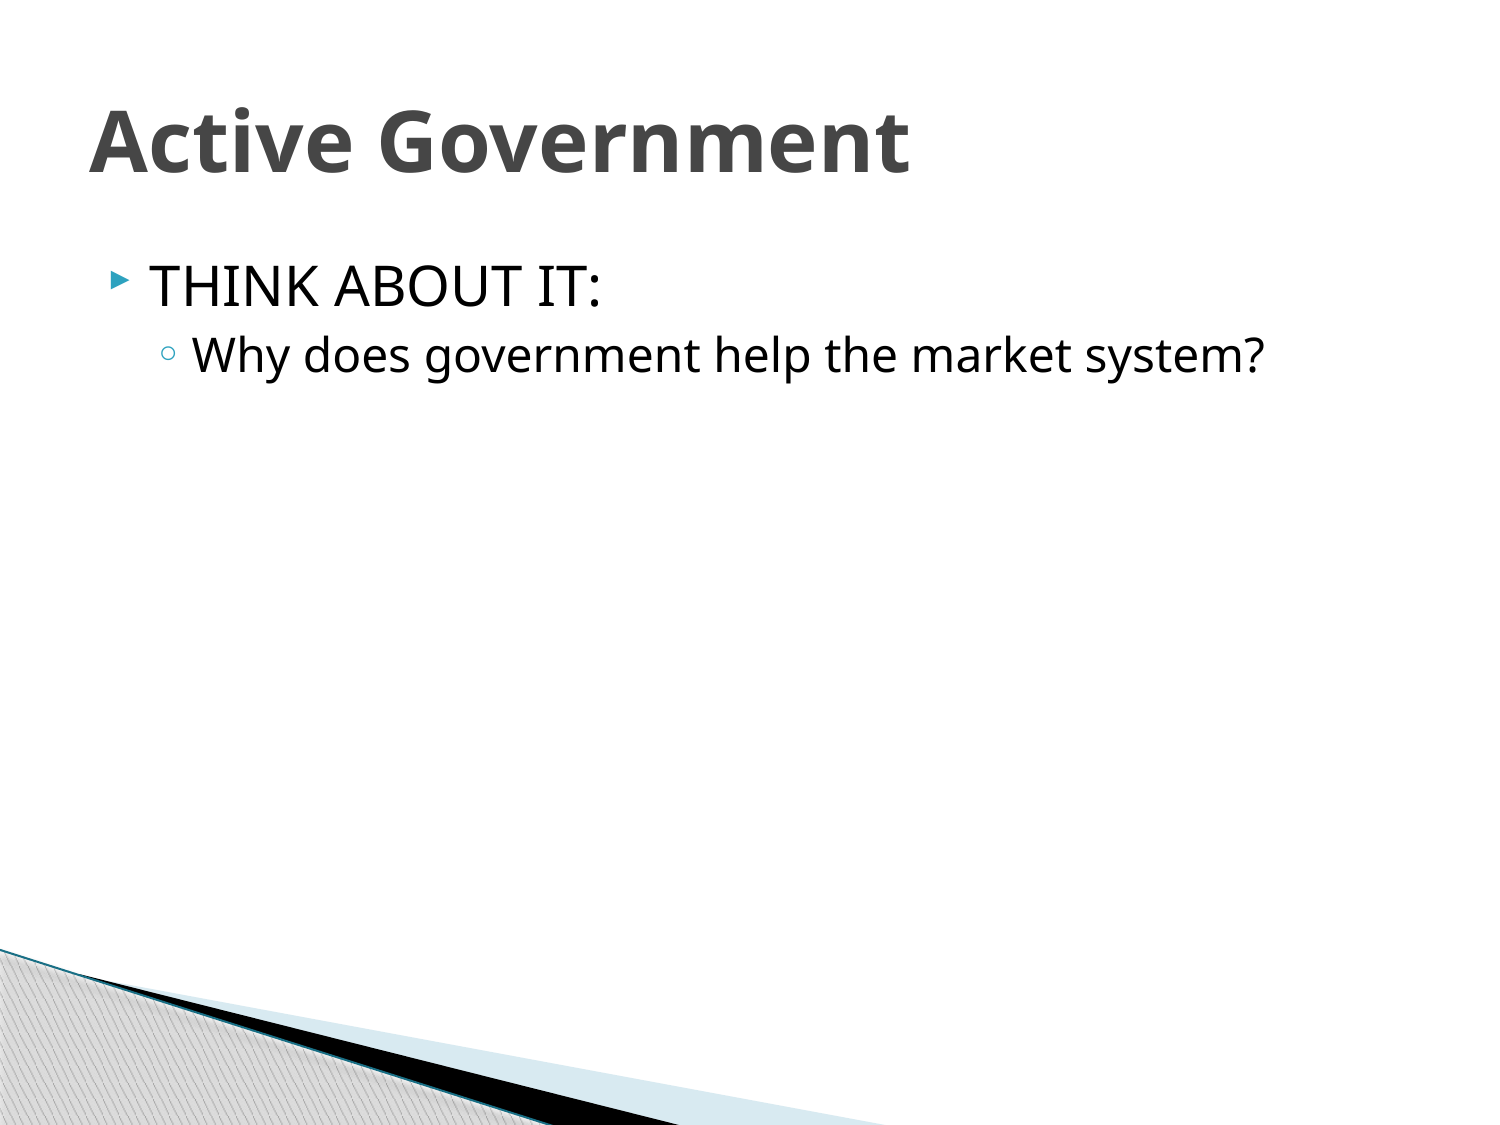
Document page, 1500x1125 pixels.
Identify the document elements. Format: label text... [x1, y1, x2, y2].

list THINK ABOUT IT: Why does government help the market system? [75, 243, 1425, 986]
title Active Government [75, 45, 1425, 233]
